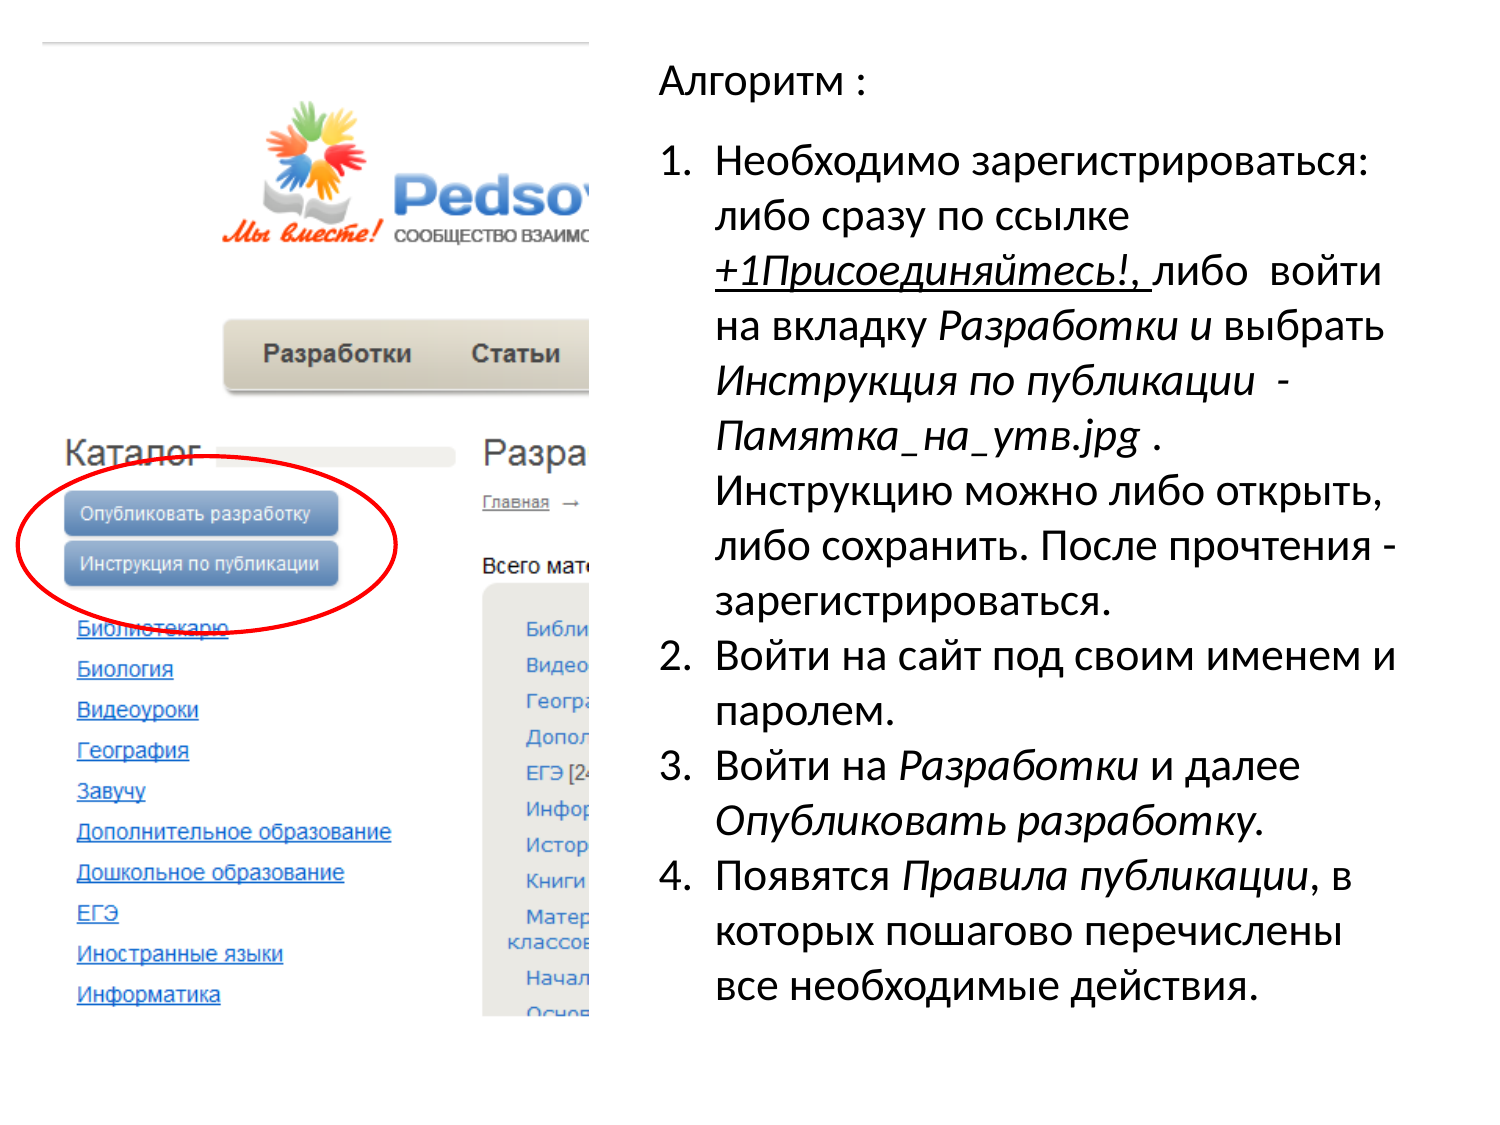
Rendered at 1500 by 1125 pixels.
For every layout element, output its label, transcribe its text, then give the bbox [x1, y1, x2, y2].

text_box Алгоритм : Необходимо зарегистрироваться: либо сразу по ссылке +1Присоединяйтесь!, либо войти на вкладку Разработки и выбрать Инструкция по публикации - Памятка_на_утв.jpg . Инструкцию можно либо открыть, либо сохранить. После прочтения - зарегистрироваться. Войти на сайт под своим именем и паролем. Войти на Разработки и далее Опубликовать разработку. Появятся Правила публикации, в которых пошагово перечислены все необходимые действия. [643, 42, 1424, 1018]
text_box [15, 504, 35, 585]
picture [40, 42, 589, 1018]
